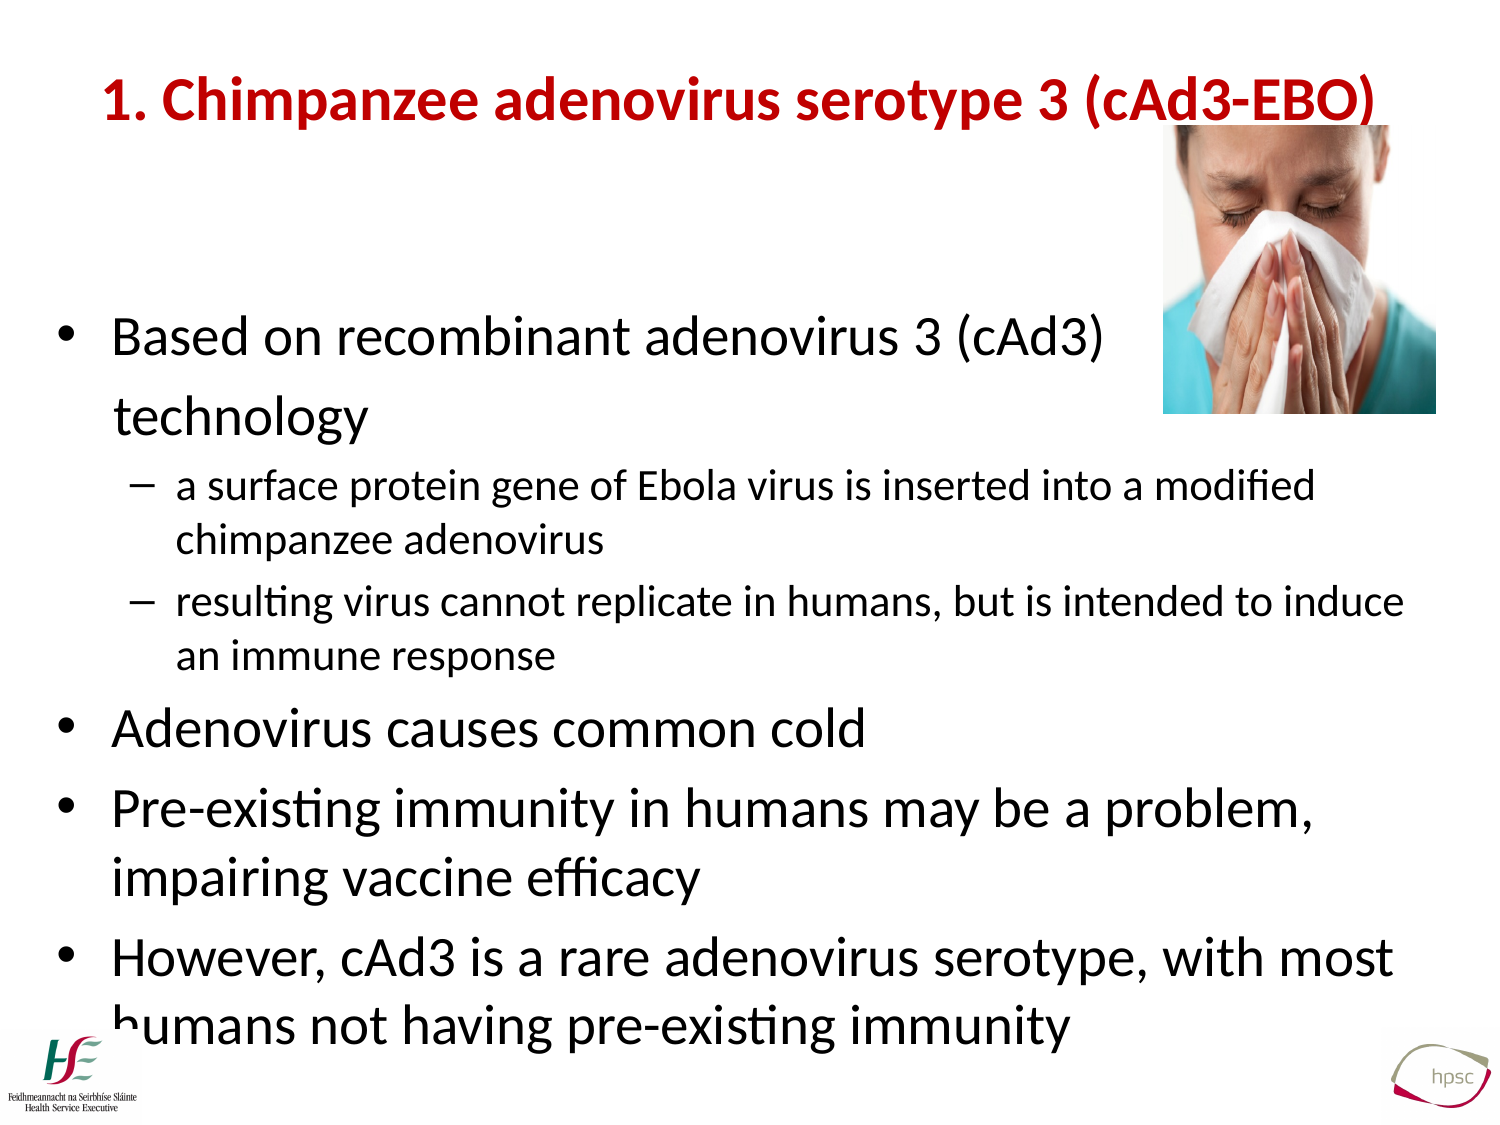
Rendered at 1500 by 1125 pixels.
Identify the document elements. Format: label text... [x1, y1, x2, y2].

picture [1381, 1026, 1500, 1125]
list Based on recombinant adenovirus 3 (cAd3) technology a surface protein gene of Ebola virus is inserted into a modified chimpanzee adenovirus resulting virus cannot replicate in humans, but is intended to induce an immune response Adenovirus causes common cold Pre-existing immunity in humans may be a problem, impairing vaccine efficacy However, cAd3 is a rare adenovirus serotype, with most humans not having pre-existing immunity [41, 290, 1425, 1071]
title 1. Chimpanzee adenovirus serotype 3 (cAd3-EBO) [64, 19, 1415, 173]
picture [0, 1029, 142, 1125]
picture [1163, 125, 1436, 415]
